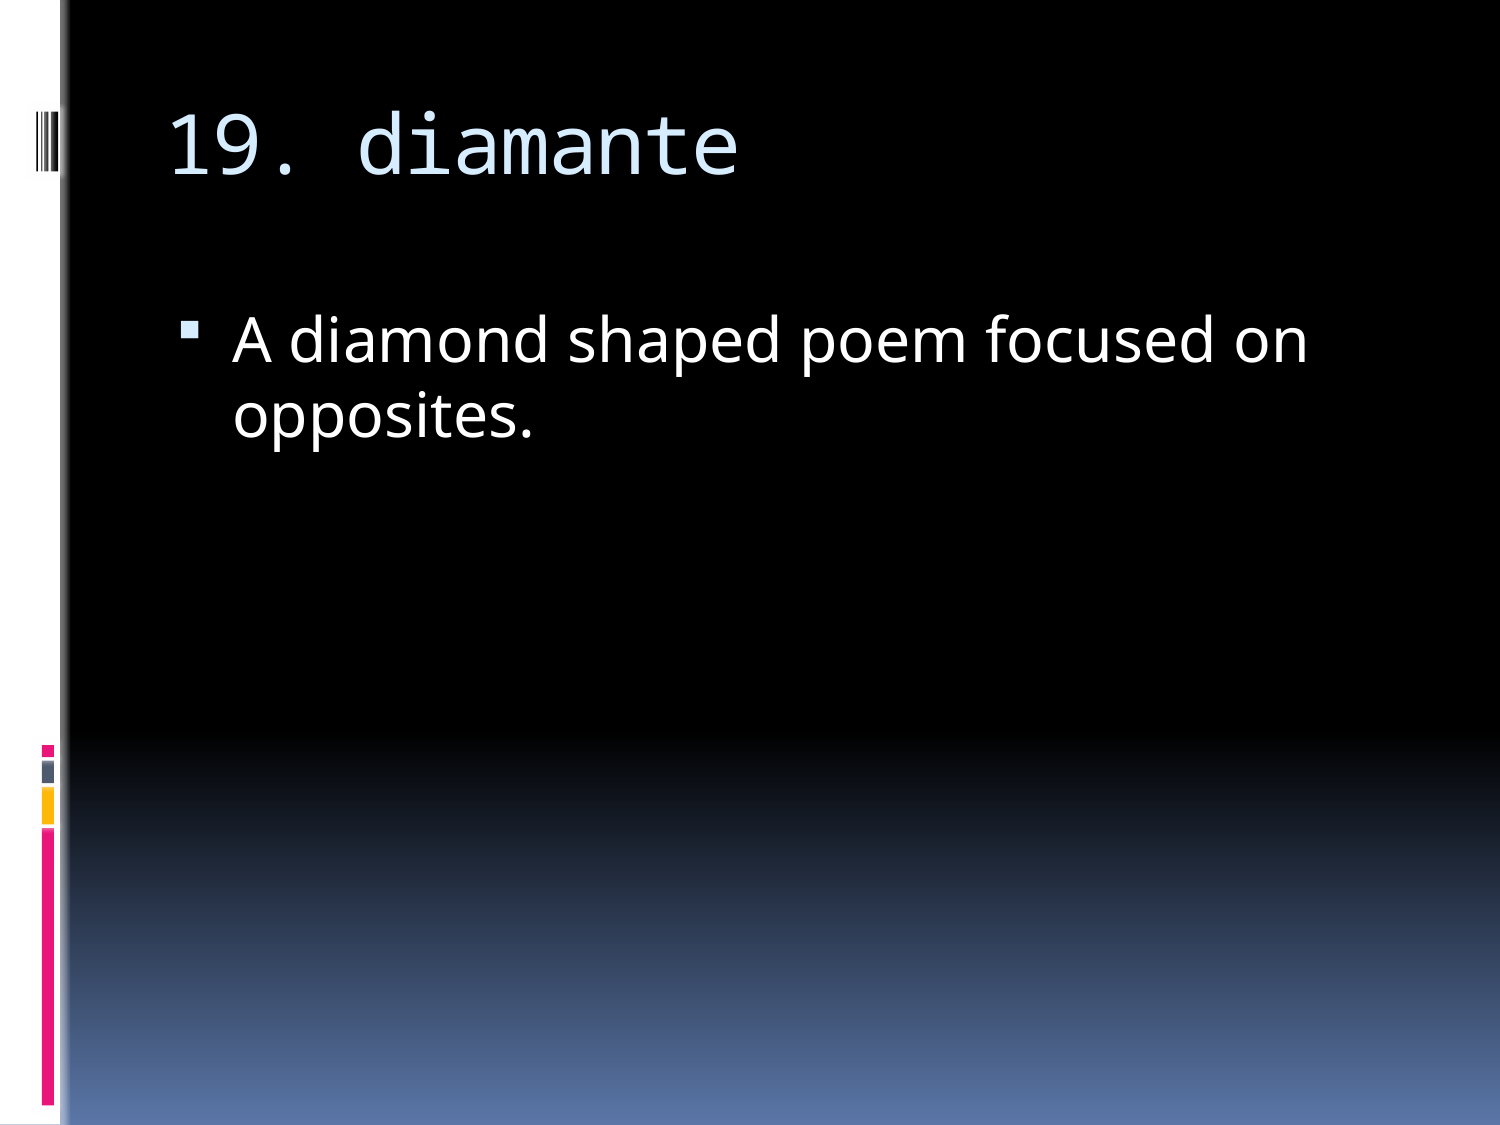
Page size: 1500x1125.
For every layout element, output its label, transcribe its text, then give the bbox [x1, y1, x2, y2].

list A diamond shaped poem focused on opposites. [150, 292, 1425, 1043]
title 19. diamante [150, 83, 1425, 234]
